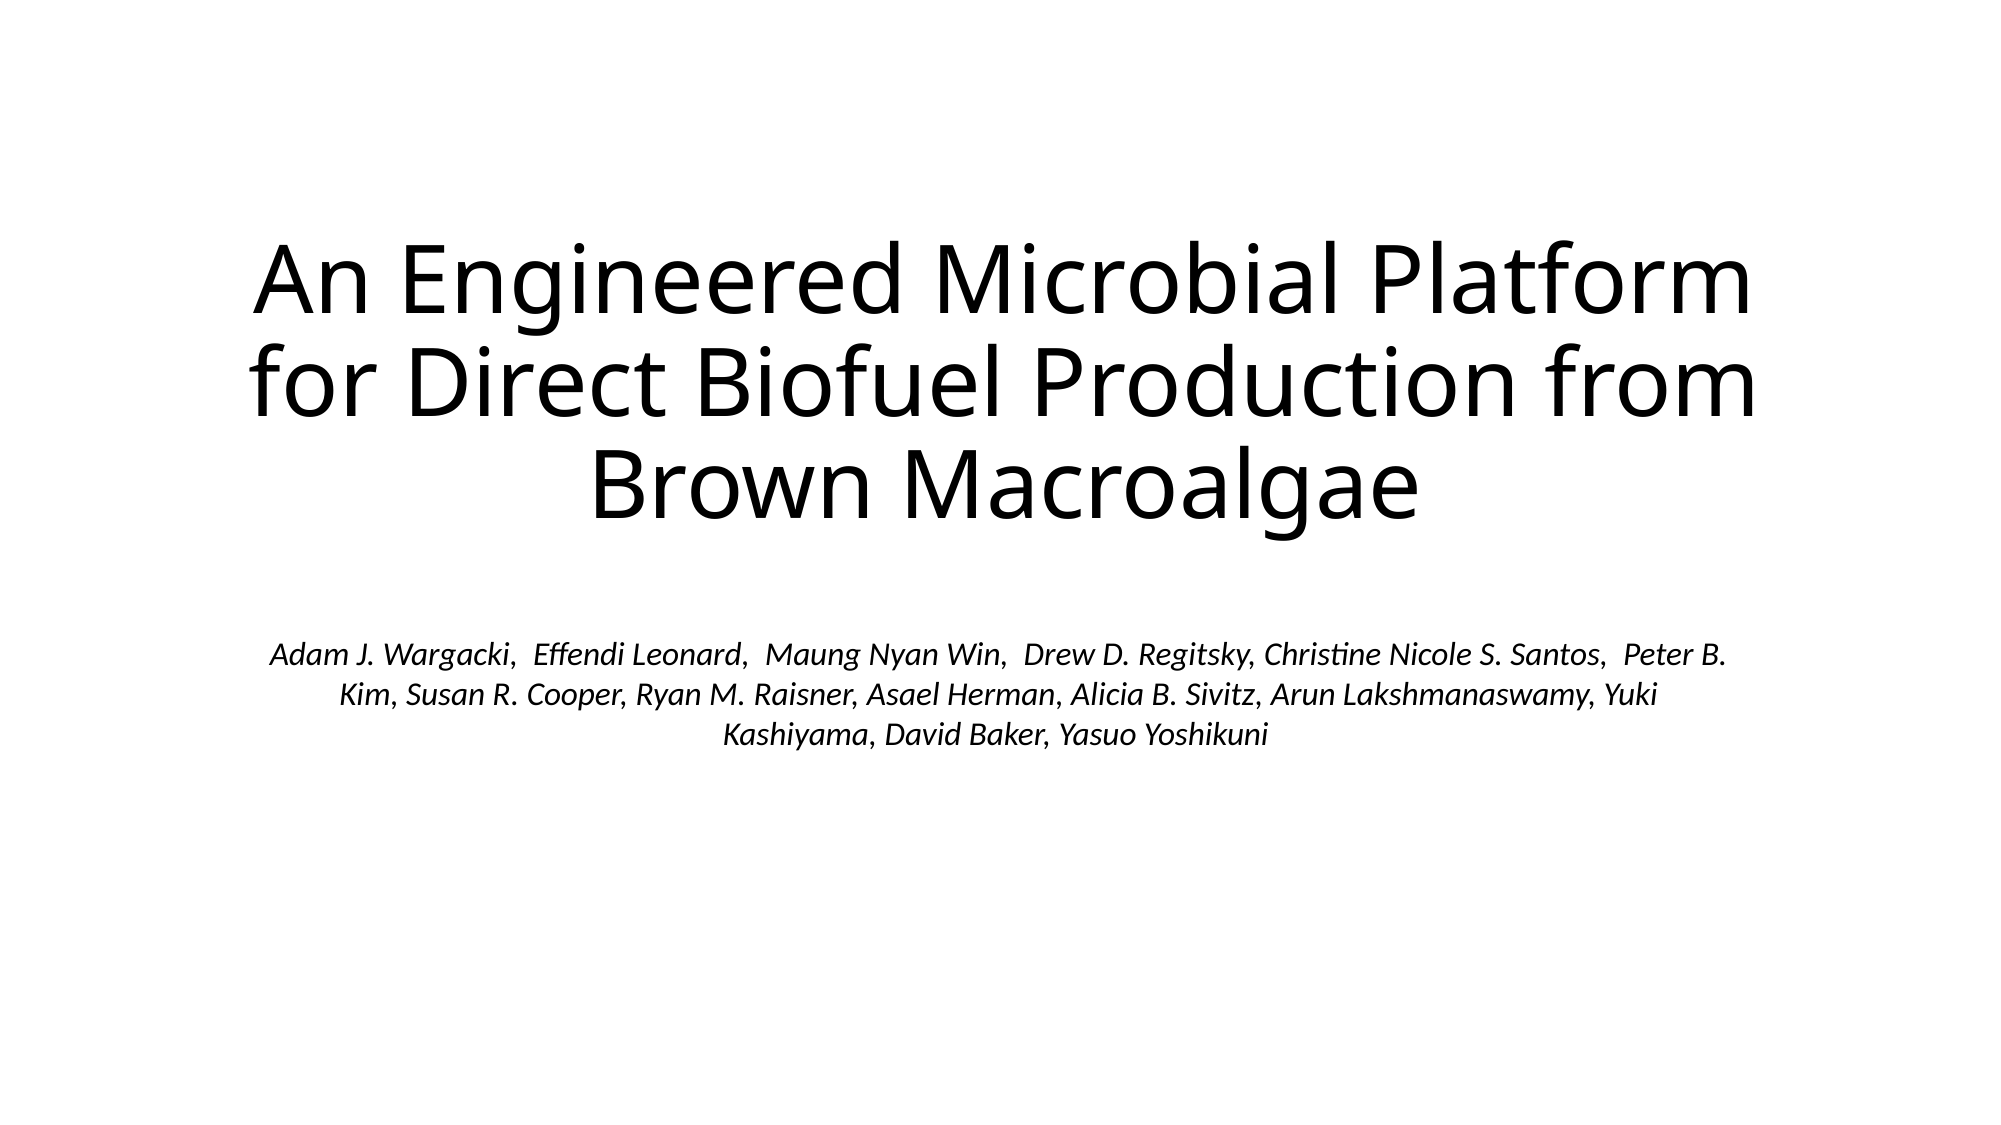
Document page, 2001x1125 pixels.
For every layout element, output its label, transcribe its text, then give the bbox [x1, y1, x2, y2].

title An Engineered Microbial Platform for Direct Biofuel Production from Brown Macroalgae [180, 222, 1830, 547]
subtitle Adam J. Wargacki, Effendi Leonard, Maung Nyan Win, Drew D. Regitsky, Christine Nicole S. Santos, Peter B. Kim, Susan R. Cooper, Ryan M. Raisner, Asael Herman, Alicia B. Sivitz, Arun Lakshmanaswamy, Yuki Kashiyama, David Baker, Yasuo Yoshikuni [249, 624, 1750, 897]
